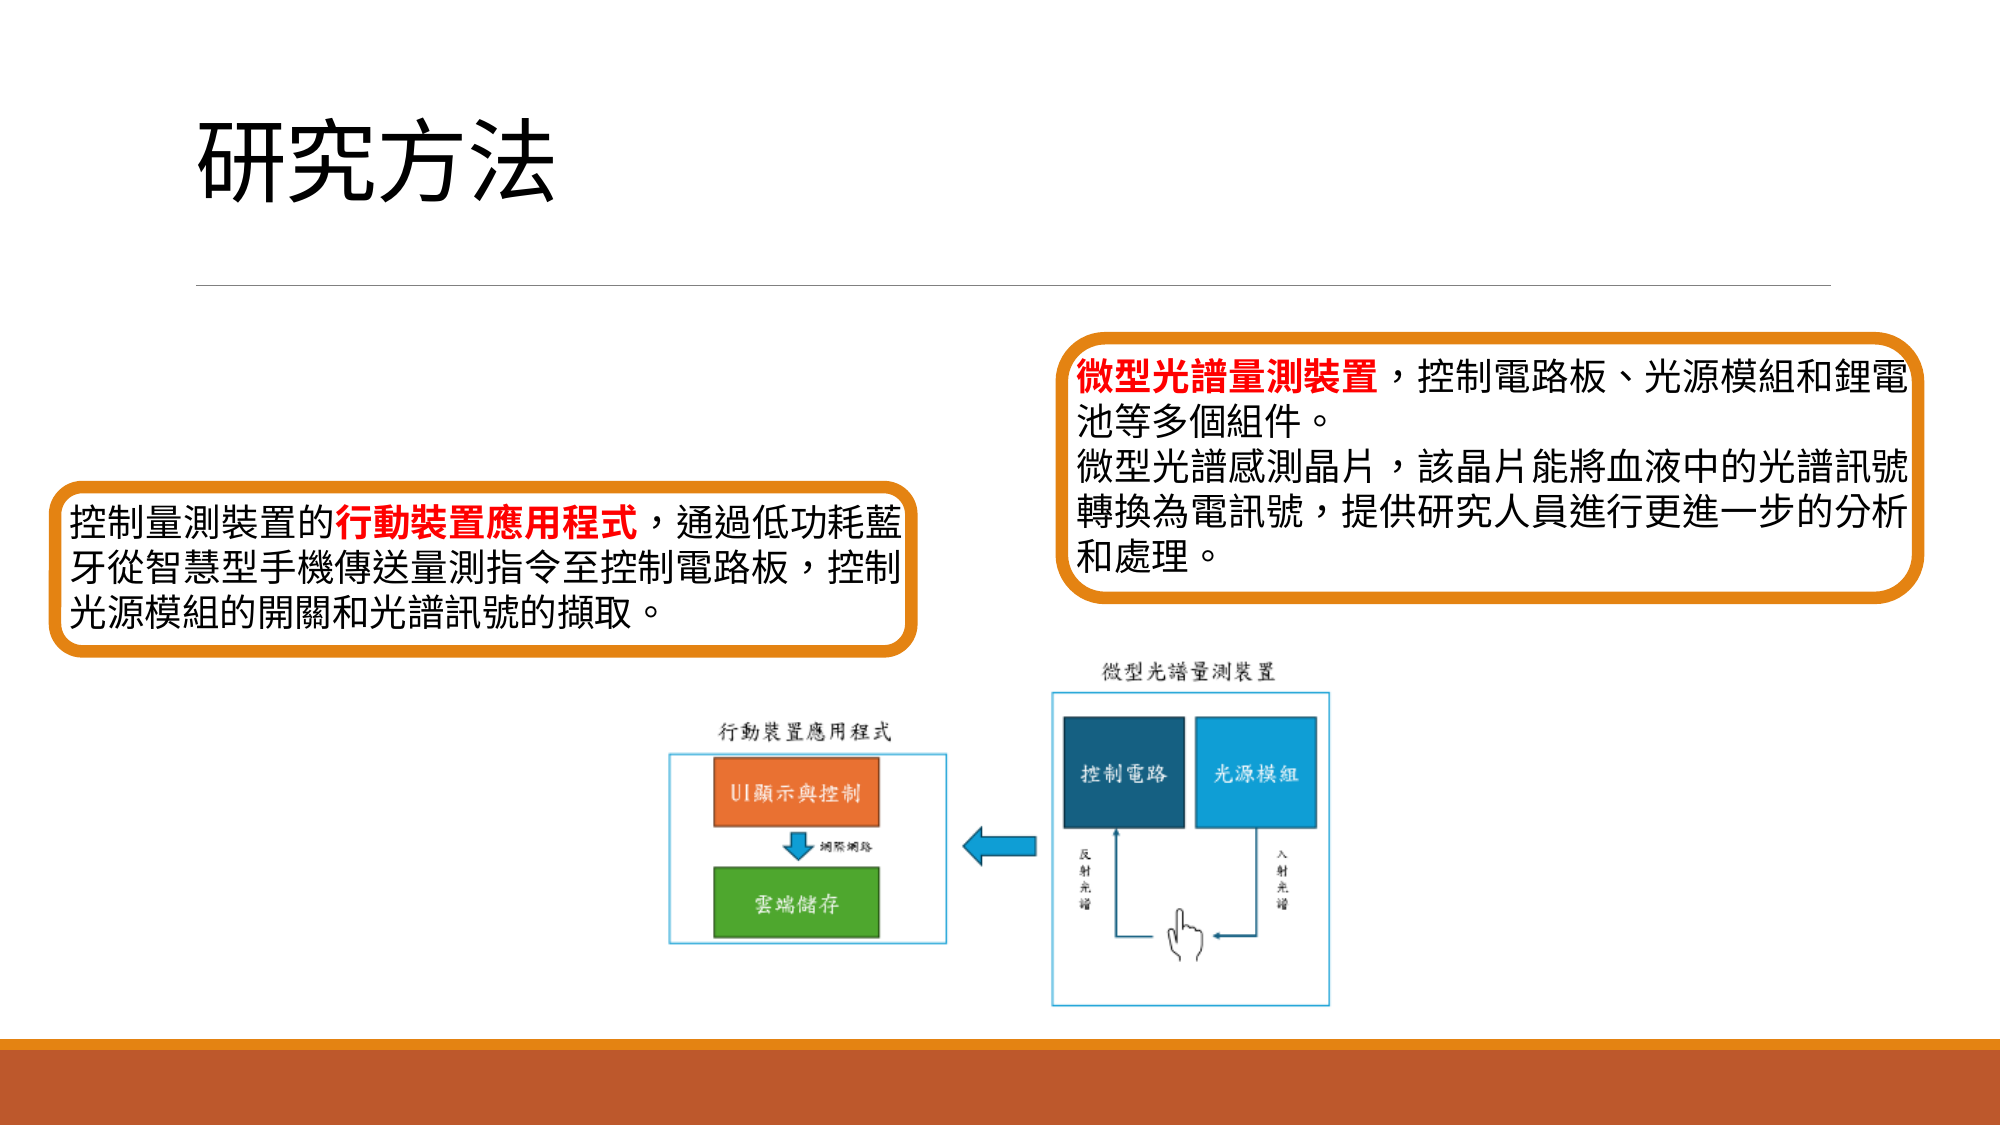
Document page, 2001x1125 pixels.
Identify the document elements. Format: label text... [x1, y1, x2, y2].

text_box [1061, 337, 1926, 599]
title 研究方法 [179, 47, 1830, 285]
picture [646, 646, 1354, 1035]
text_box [54, 486, 919, 652]
